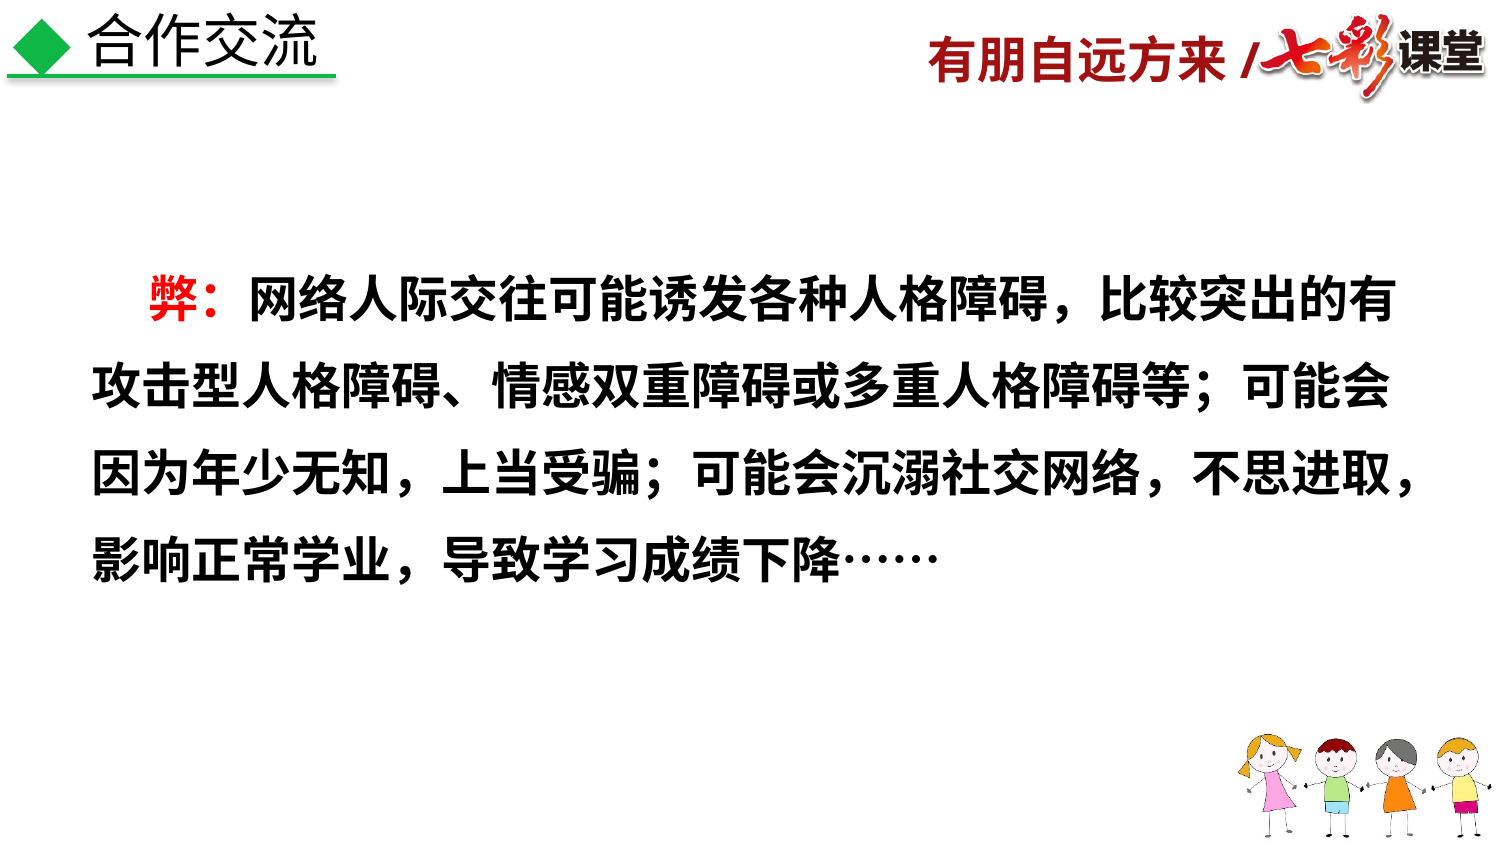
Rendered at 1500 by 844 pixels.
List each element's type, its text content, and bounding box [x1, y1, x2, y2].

picture [1228, 683, 1500, 844]
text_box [6, 0, 337, 83]
text_box 弊：网络人际交往可能诱发各种人格障碍，比较突出的有攻击型人格障碍、情感双重障碍或多重人格障碍等；可能会因为年少无知，上当受骗；可能会沉溺社交网络，不思进取，影响正常学业，导致学习成绩下降…… [76, 232, 1433, 596]
picture [1254, 8, 1491, 104]
